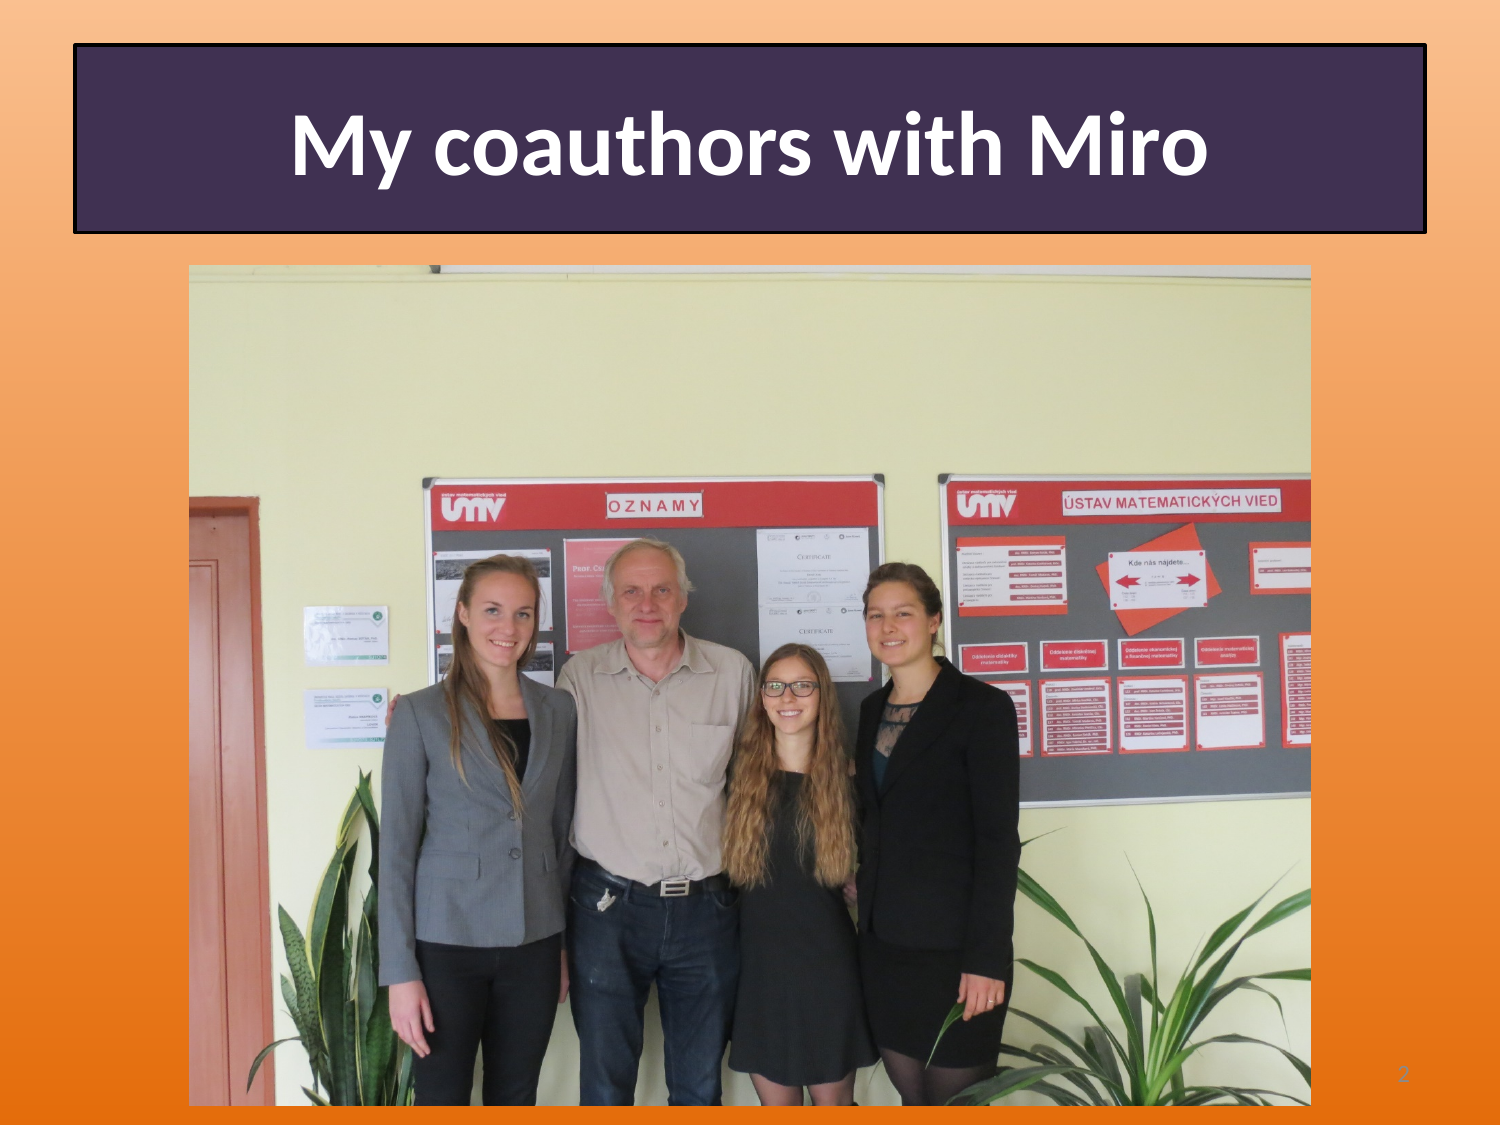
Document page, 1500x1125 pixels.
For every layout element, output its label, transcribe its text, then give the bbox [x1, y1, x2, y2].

title My coauthors with Miro [73, 43, 1427, 234]
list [189, 264, 1311, 1106]
slide_number 2 [1315, 1042, 1425, 1103]
